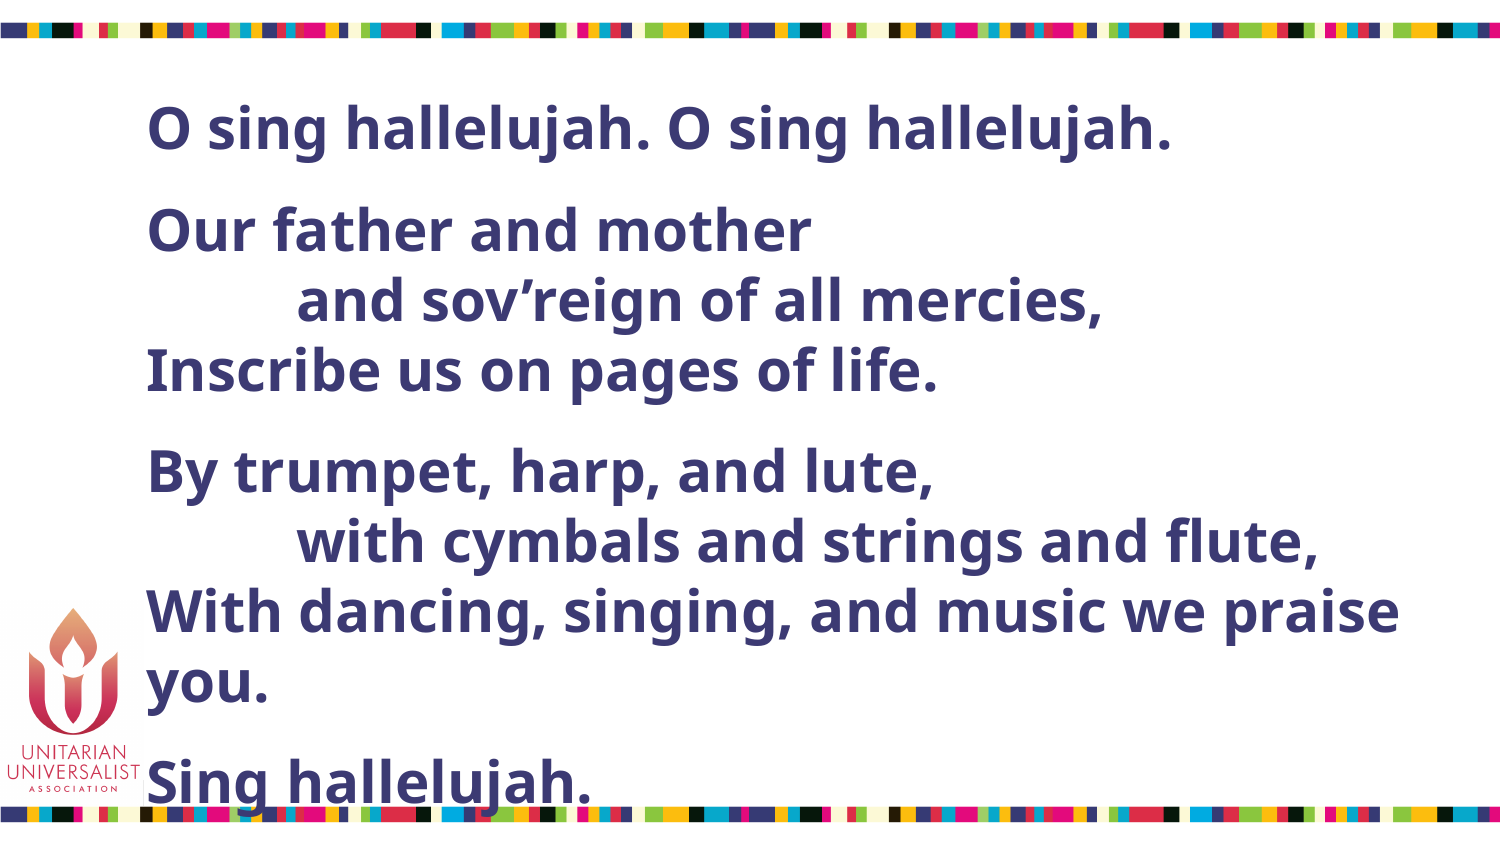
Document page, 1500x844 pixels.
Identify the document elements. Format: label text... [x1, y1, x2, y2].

picture [0, 22, 1500, 40]
text_box O sing hallelujah. O sing hallelujah. Our father and mother and sov’reign of all mercies, Inscribe us on pages of life. By trumpet, harp, and lute, with cymbals and strings and flute, With dancing, singing, and music we praise you. Sing hallelujah. [131, 76, 1500, 806]
picture [0, 600, 1500, 824]
